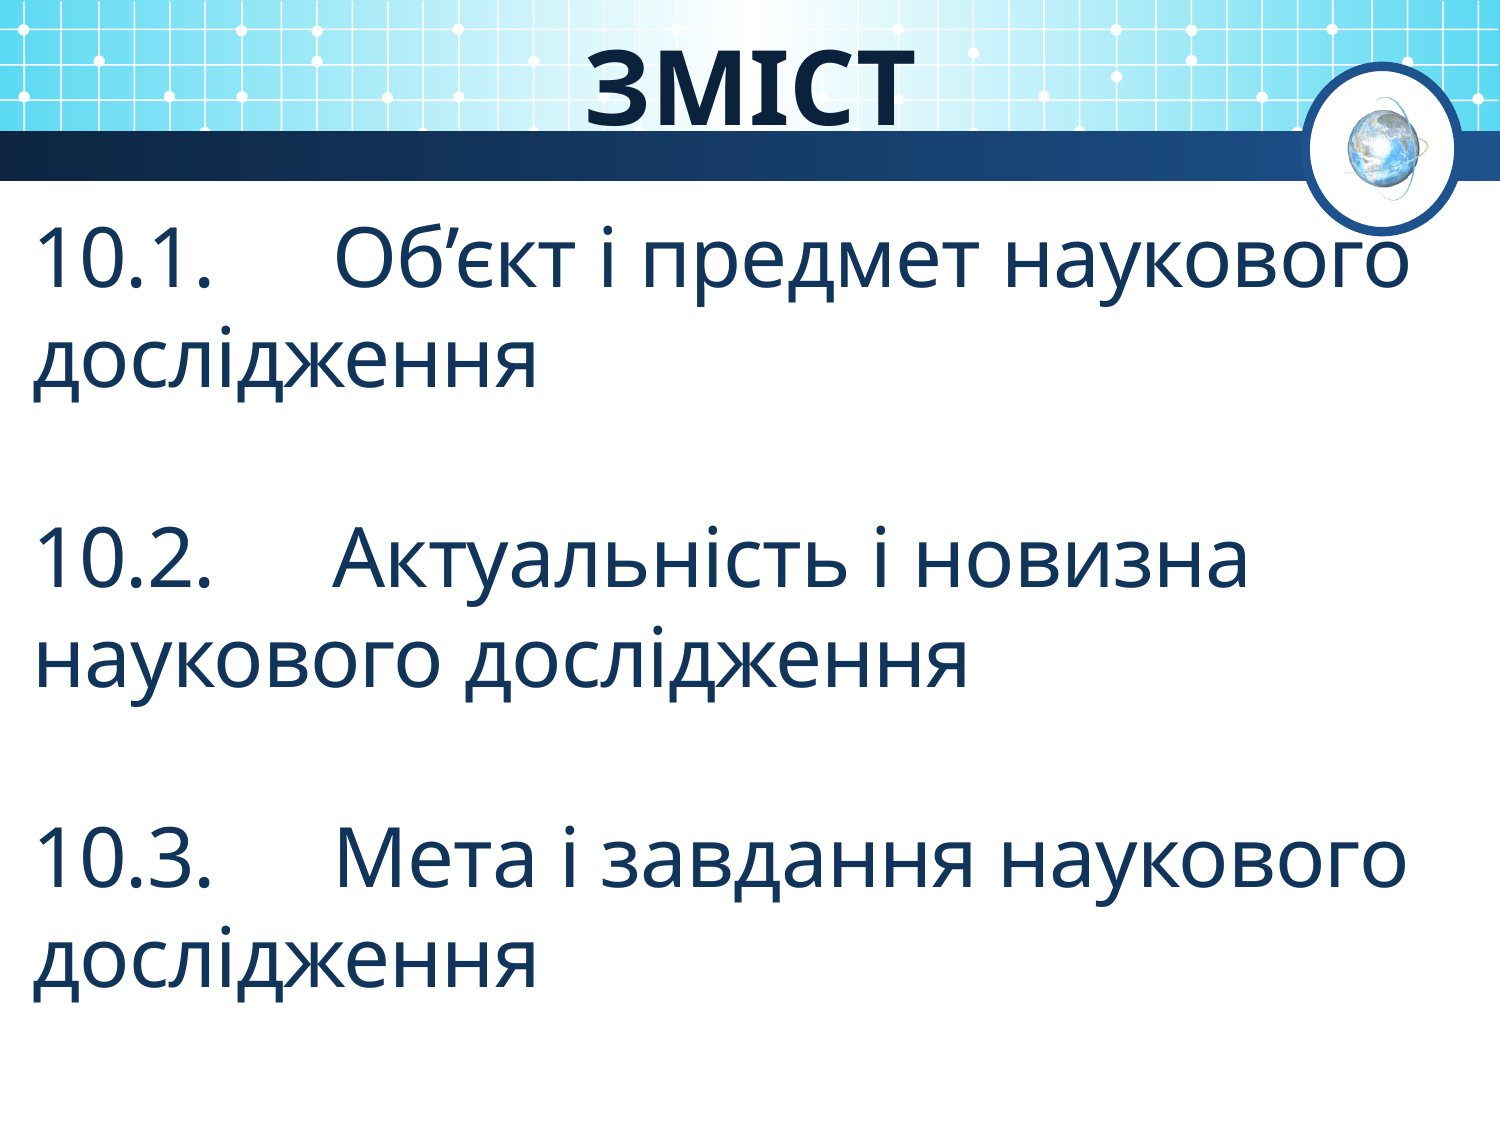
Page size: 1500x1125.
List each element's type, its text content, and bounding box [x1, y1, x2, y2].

list 10.1. Об’єкт і предмет наукового дослідження 10.2. Актуальність і новизна наукового дослідження 10.3. Мета і завдання наукового дослідження [17, 196, 1500, 1094]
title ЗМІСТ [64, 37, 1436, 130]
picture [1310, 99, 1454, 196]
